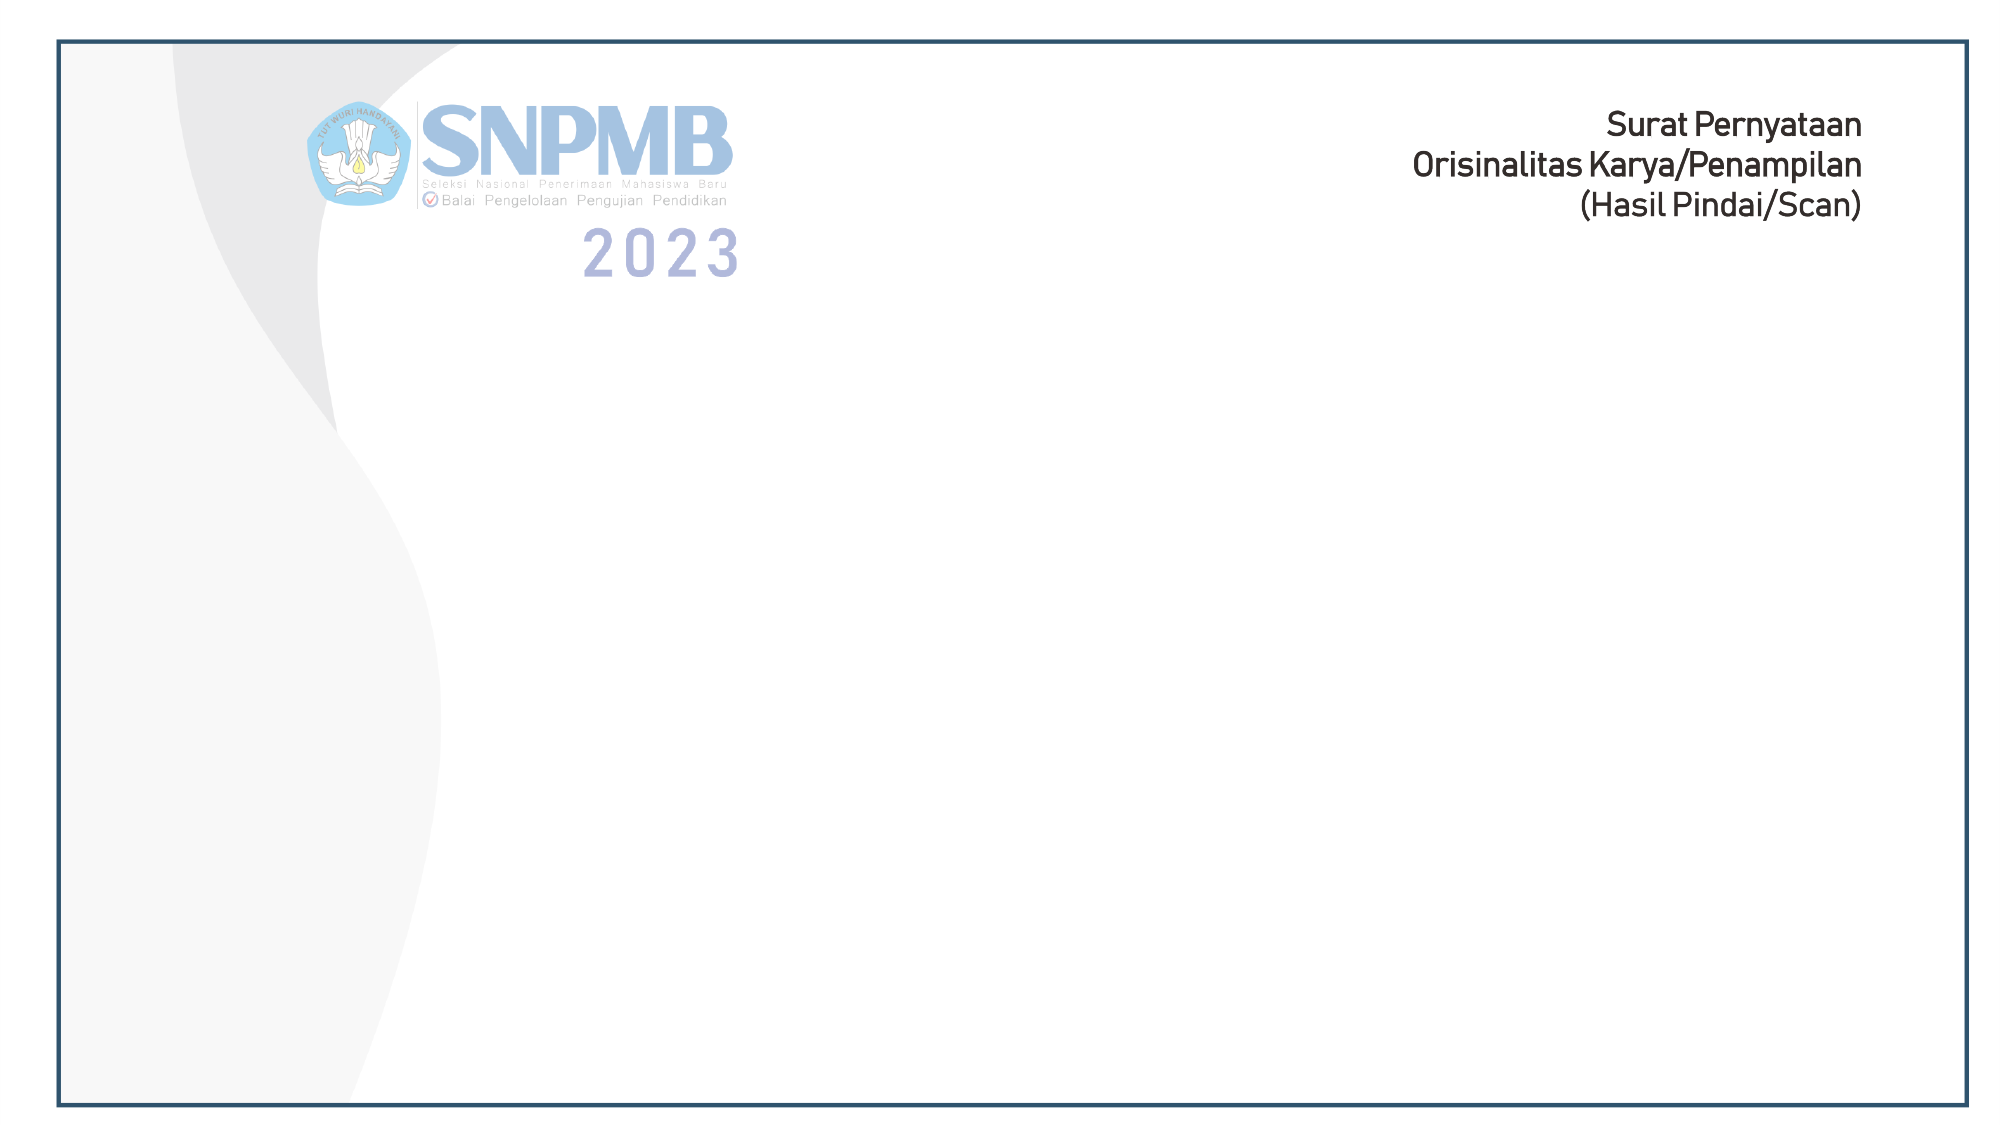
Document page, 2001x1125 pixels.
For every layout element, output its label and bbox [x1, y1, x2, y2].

picture [1414, 110, 1861, 222]
list [0, 0, 2000, 1125]
